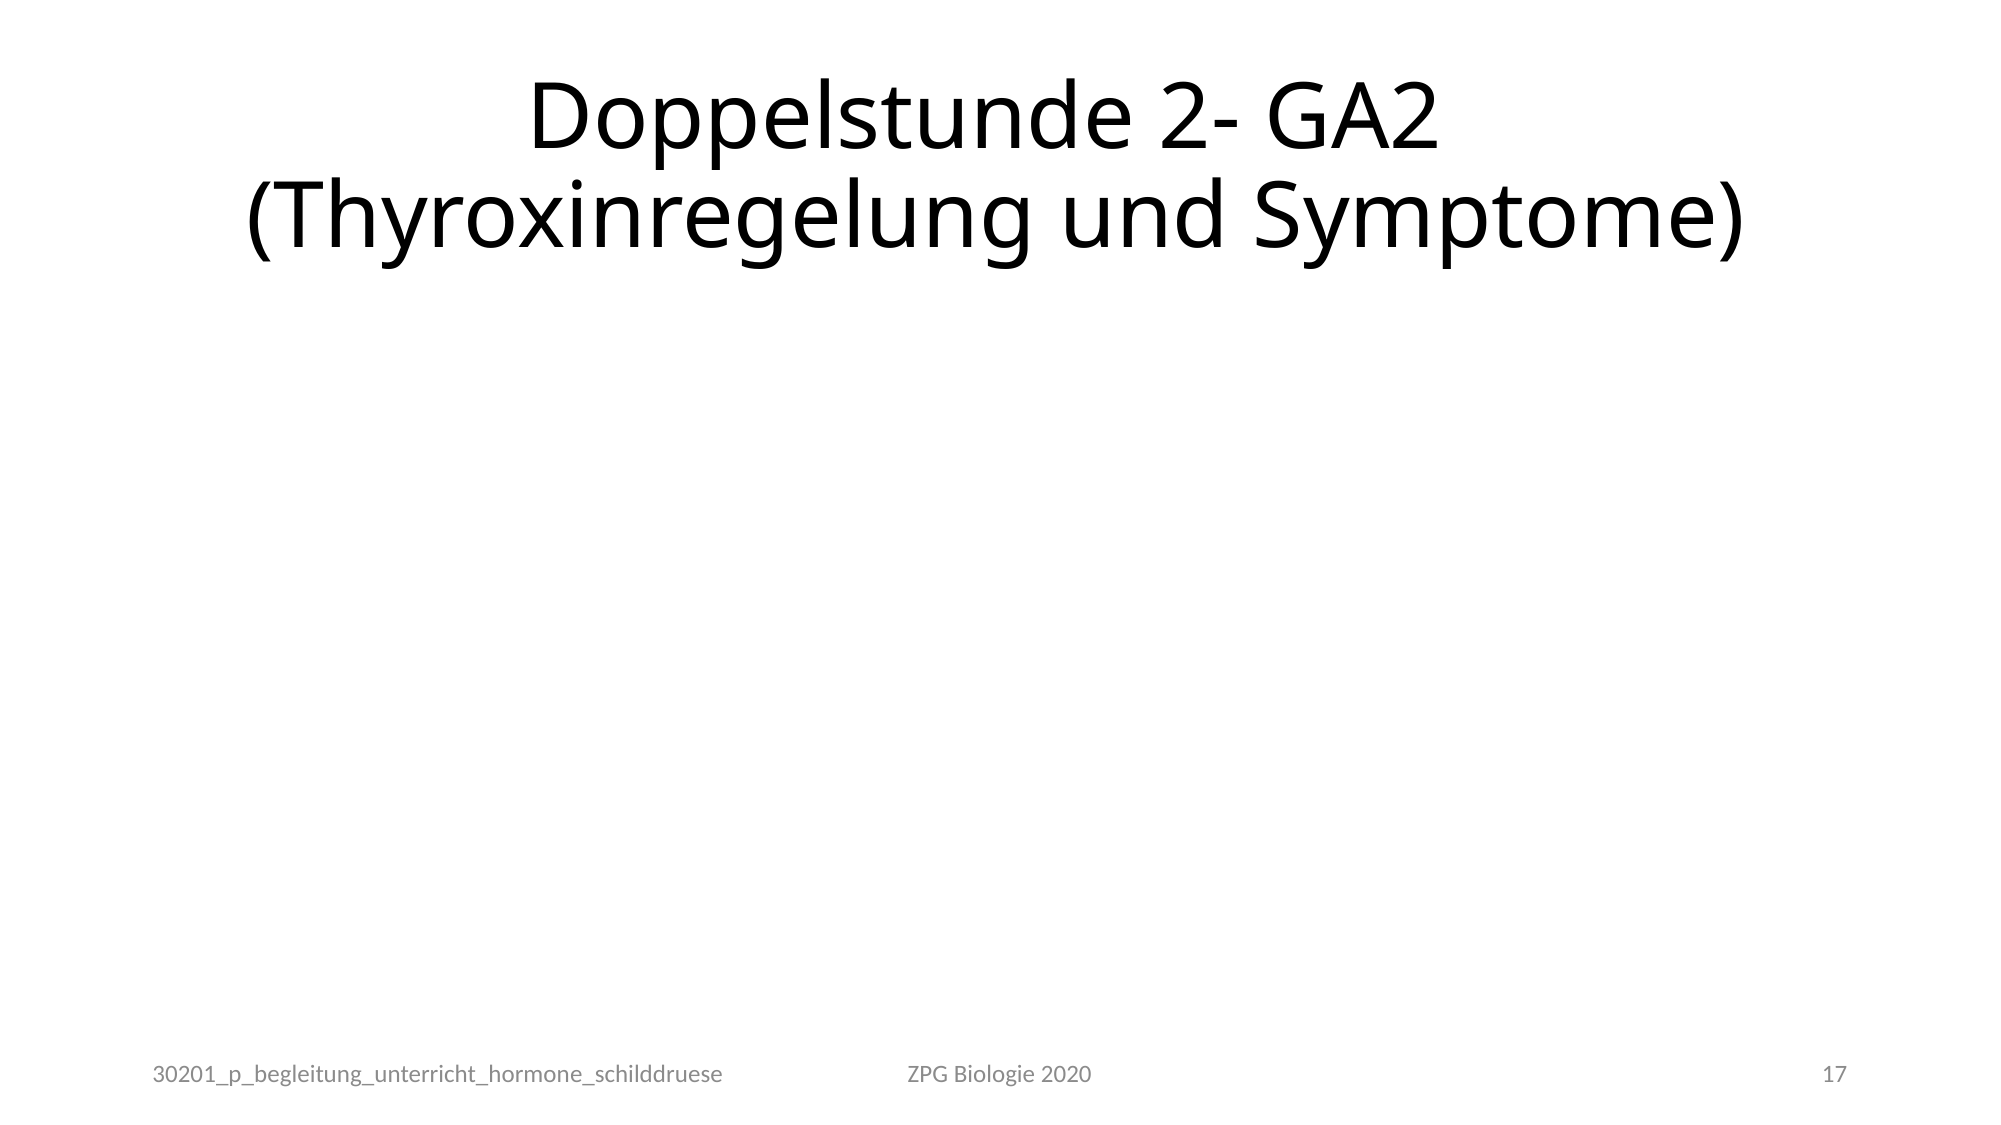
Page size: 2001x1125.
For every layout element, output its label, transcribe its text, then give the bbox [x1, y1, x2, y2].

slide_number 17 [1412, 1042, 1863, 1103]
title Doppelstunde 2- GA2 (Thyroxinregelung und Symptome) [75, 59, 1918, 278]
slide_number 30201_p_begleitung_unterricht_hormone_schilddruese [137, 1042, 662, 1103]
footer ZPG Biologie 2020 [662, 1042, 1338, 1103]
